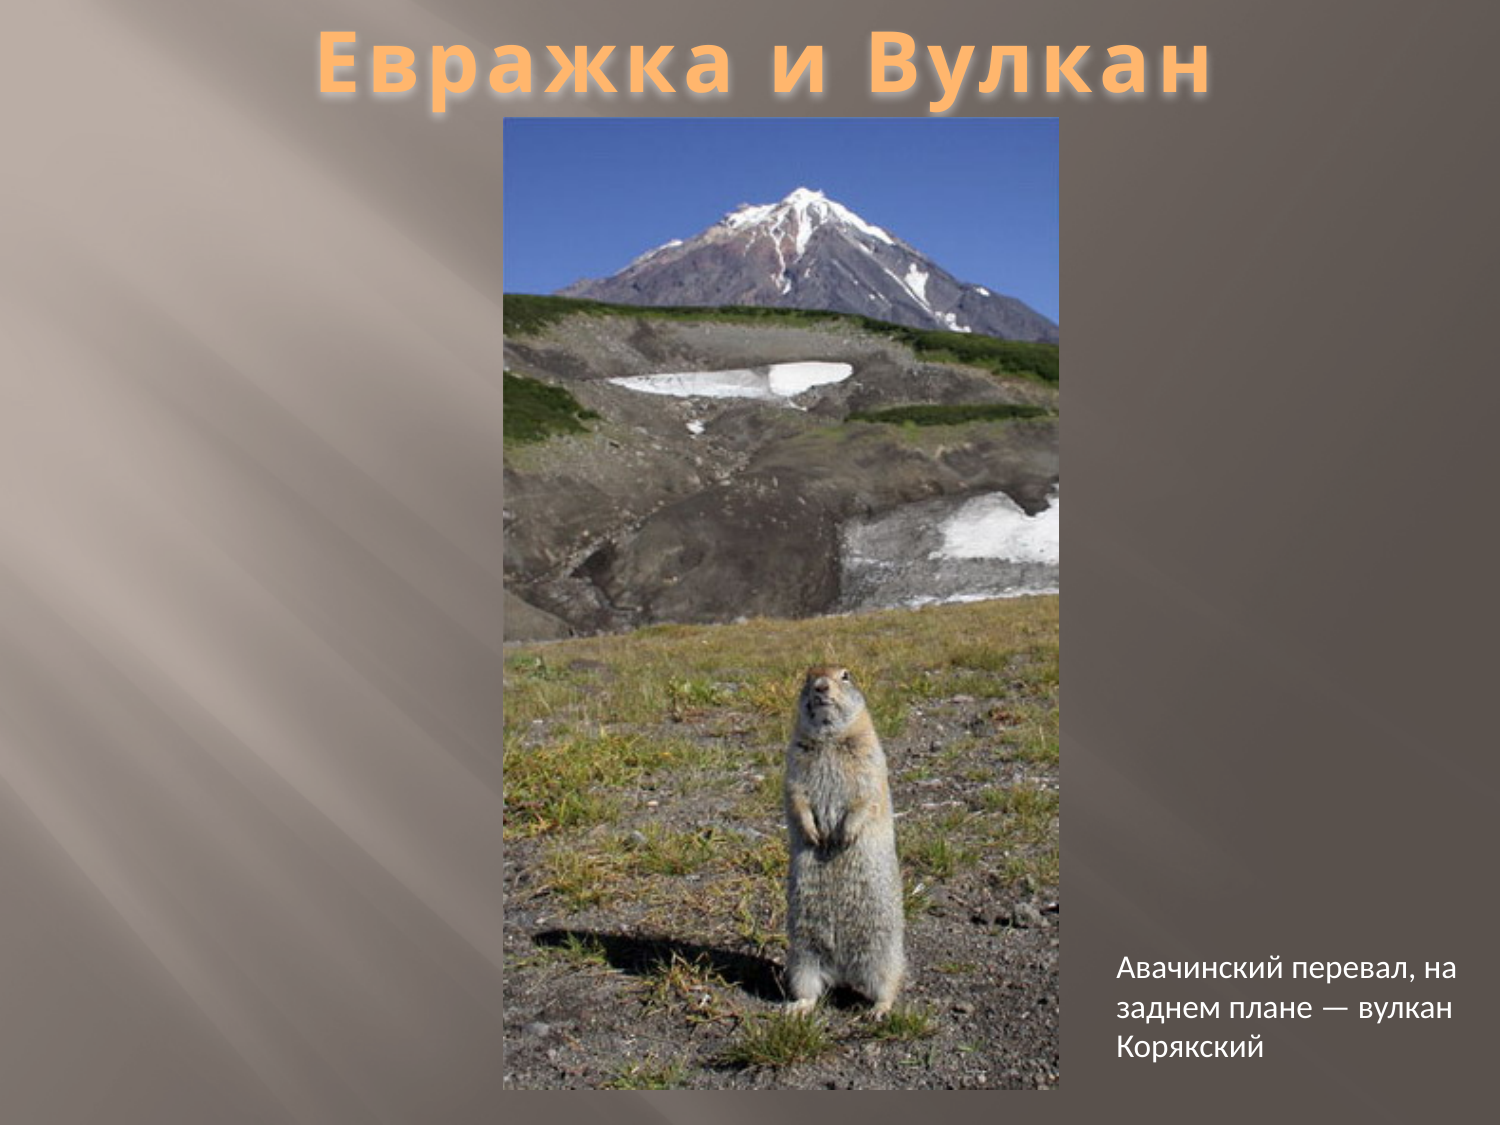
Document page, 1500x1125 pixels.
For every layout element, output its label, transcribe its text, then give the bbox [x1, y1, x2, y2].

text_box Авачинский перевал, на заднем плане — вулкан Корякский [1101, 937, 1477, 1072]
title Евражка и Вулкан [0, 0, 1500, 118]
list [503, 116, 1059, 1090]
